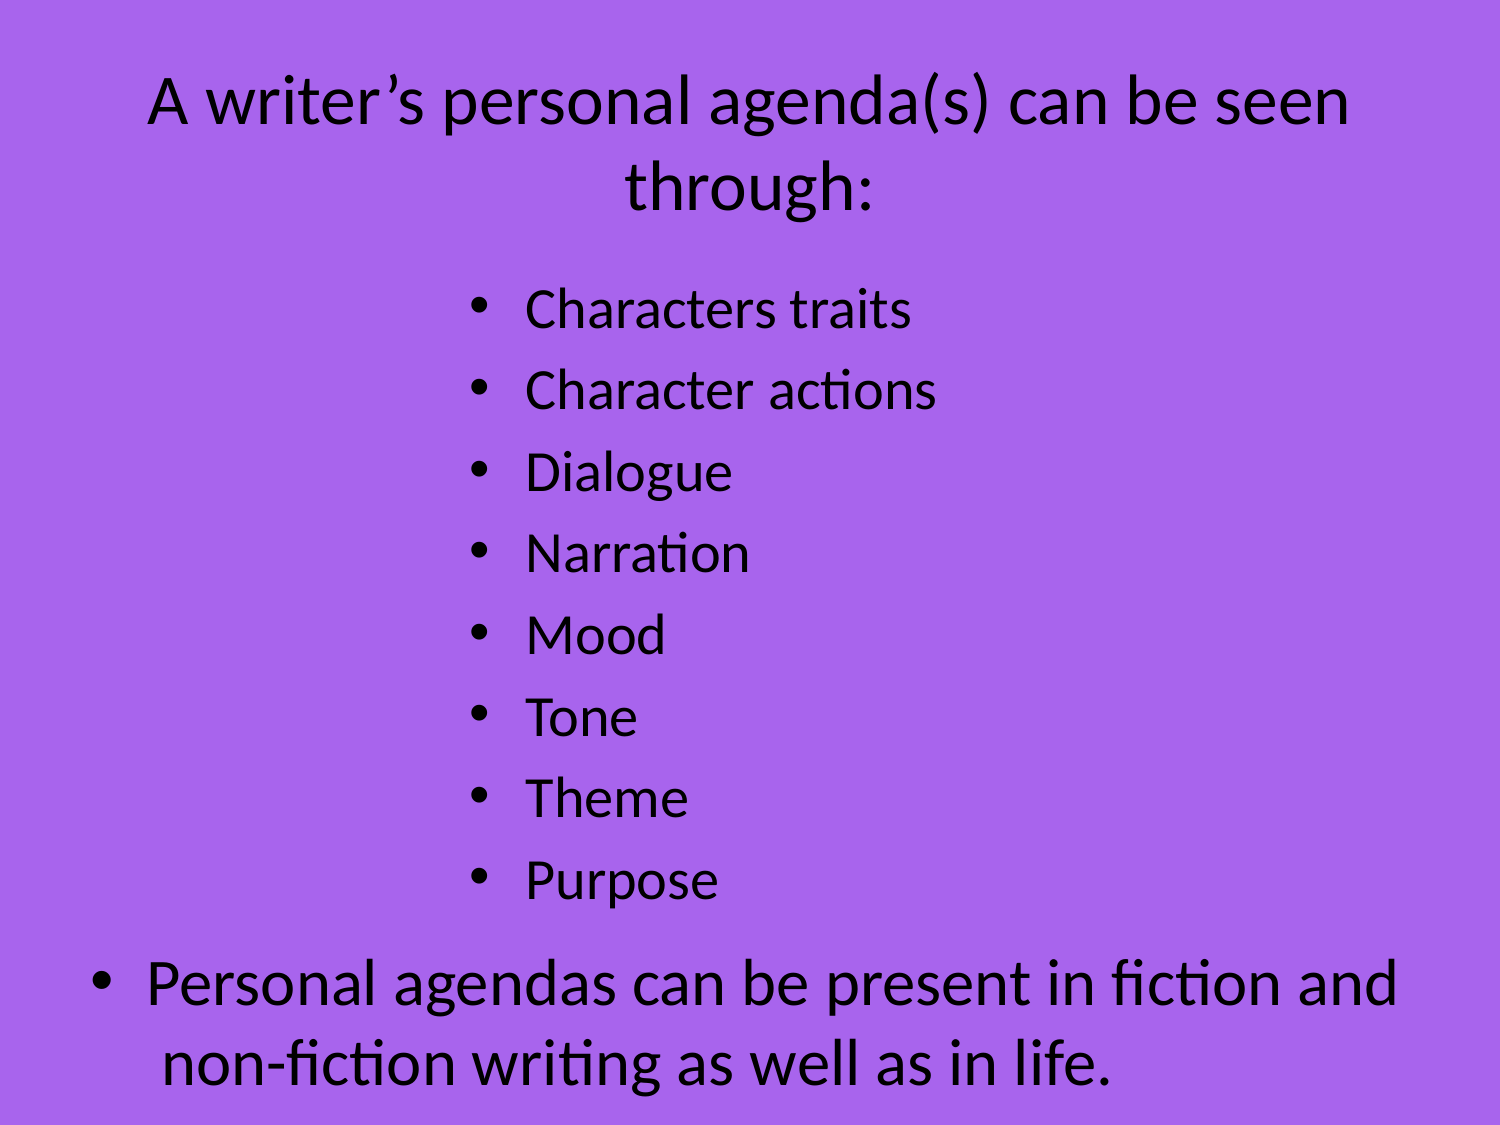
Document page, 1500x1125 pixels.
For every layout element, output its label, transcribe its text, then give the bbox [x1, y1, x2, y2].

text_box Personal agendas can be present in fiction and non-fiction writing as well as in life. [74, 931, 1425, 1125]
list Characters traits Character actions Dialogue Narration Mood Tone Theme Purpose [454, 262, 1101, 931]
title A writer’s personal agenda(s) can be seen through: [75, 45, 1425, 233]
